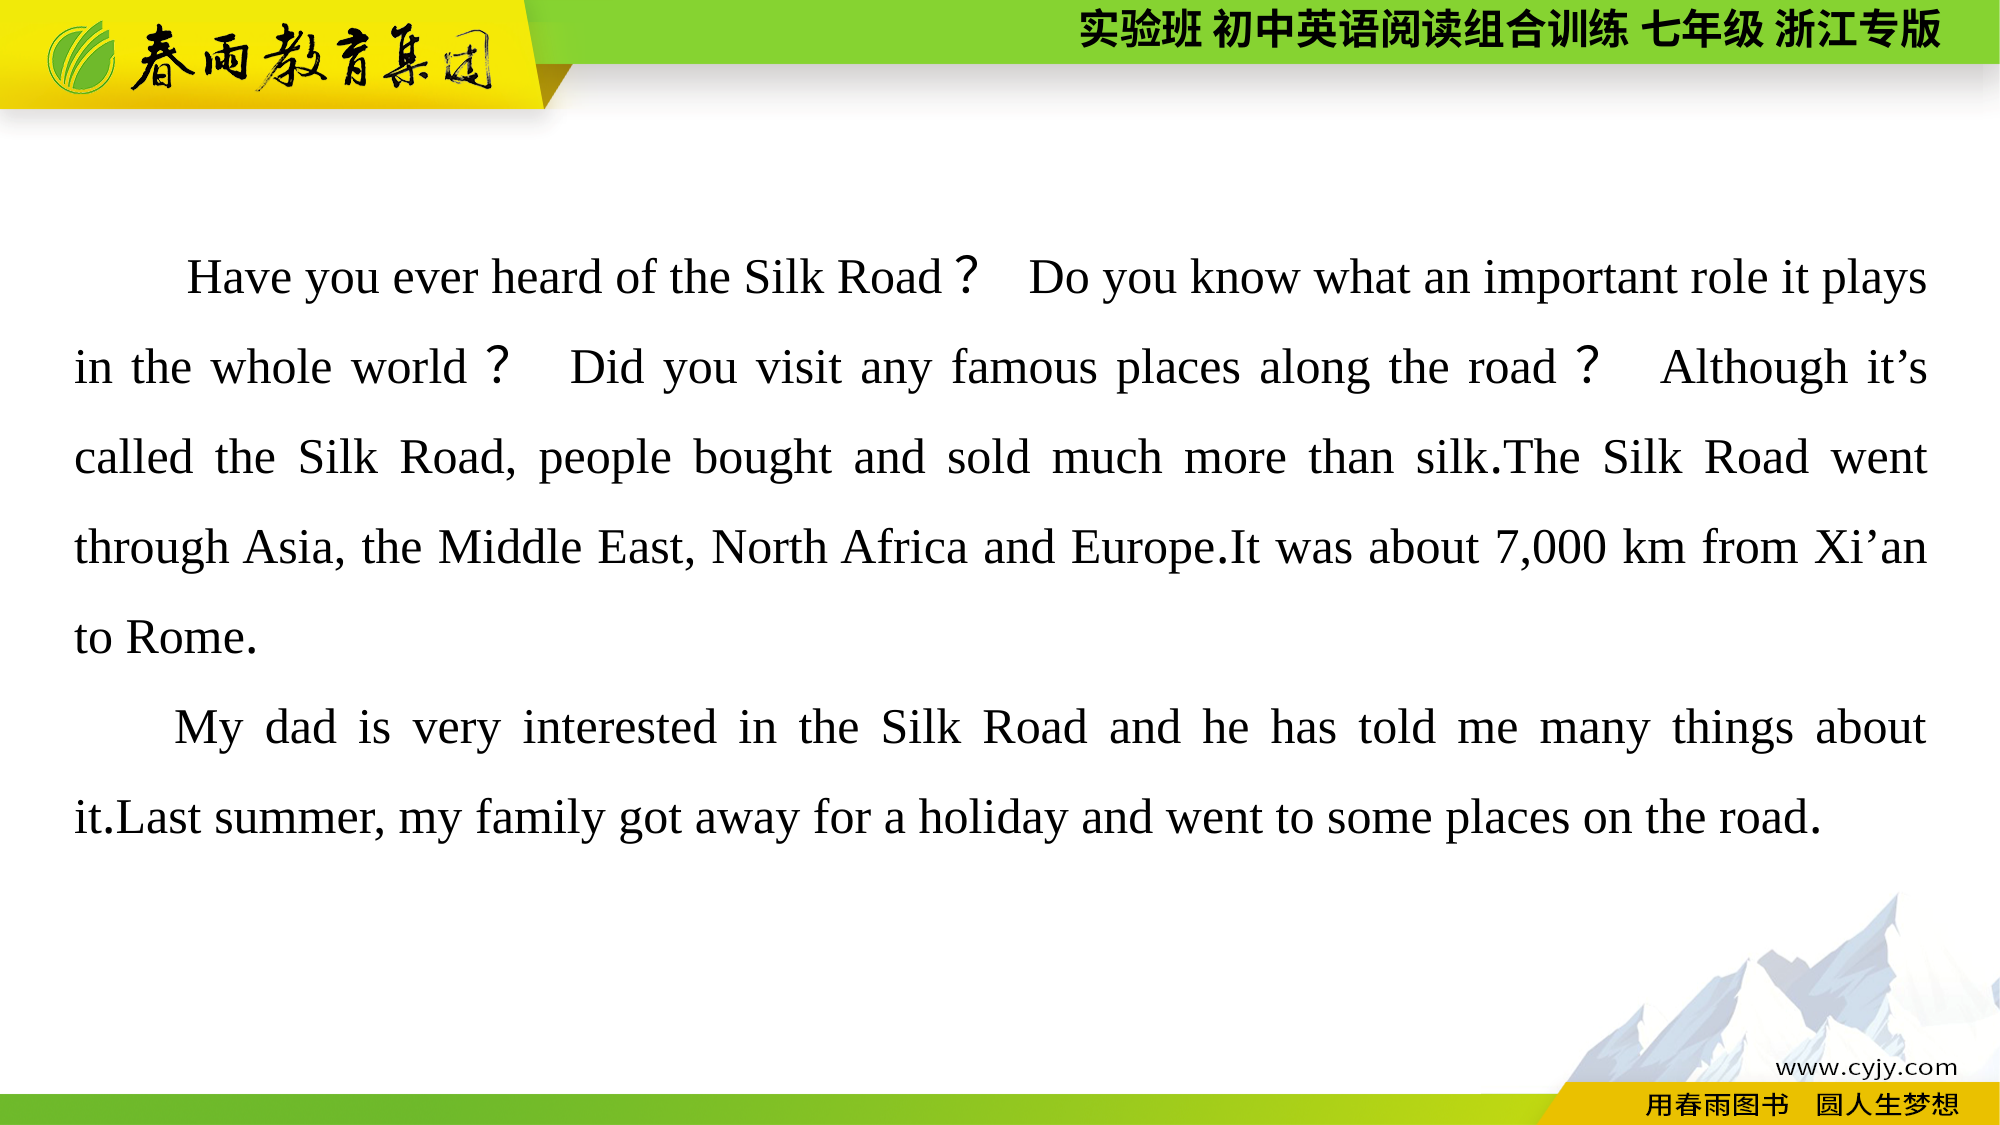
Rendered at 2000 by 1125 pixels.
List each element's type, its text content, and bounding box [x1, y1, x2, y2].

list Have you ever heard of the Silk Road？ Do you know what an important role it plays in the whole world？ Did you visit any famous places along the road？ Although it’s called the Silk Road, people bought and sold much more than silk.The Silk Road went through Asia, the Middle East, North Africa and Europe.It was about 7,000 km from Xi’an to Rome. My dad is very interested in the Silk Road and he has told me many things about it.Last summer, my family got away for a holiday and went to some places on the road. [59, 206, 1944, 846]
picture [0, 0, 2000, 1125]
